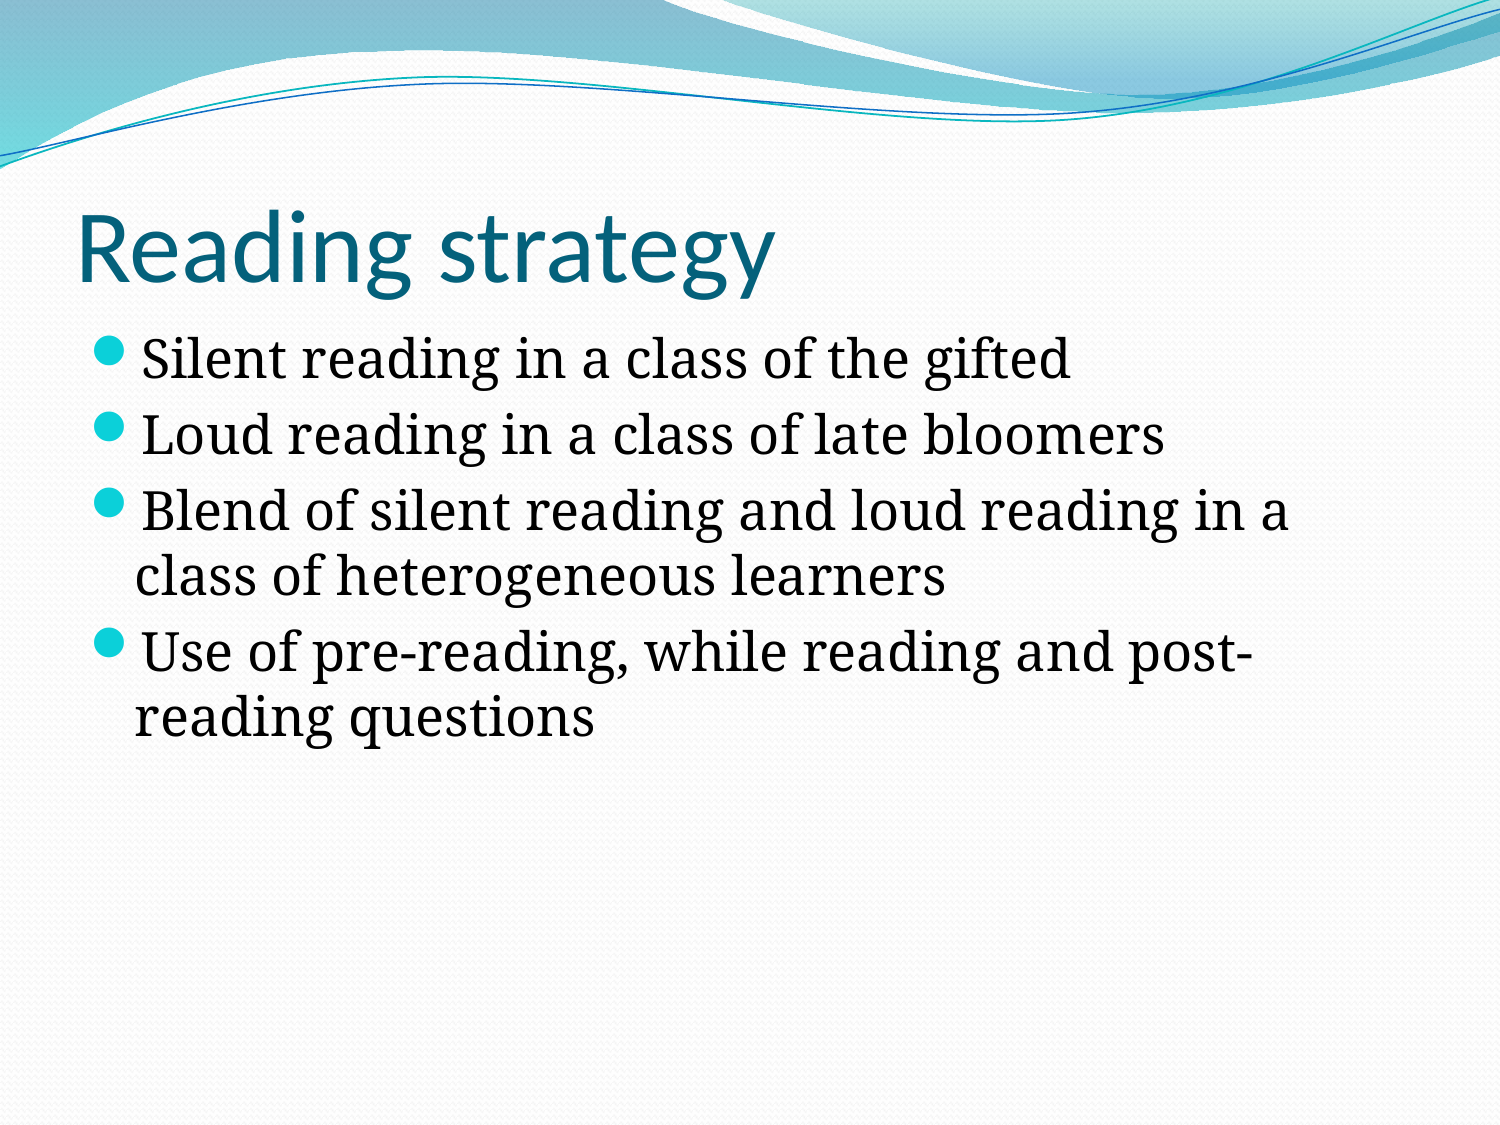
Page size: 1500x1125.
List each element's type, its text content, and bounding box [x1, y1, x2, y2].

list Silent reading in a class of the gifted Loud reading in a class of late bloomers Blend of silent reading and loud reading in a class of heterogeneous learners Use of pre-reading, while reading and post-reading questions [75, 317, 1425, 1038]
title Reading strategy [75, 115, 1425, 303]
